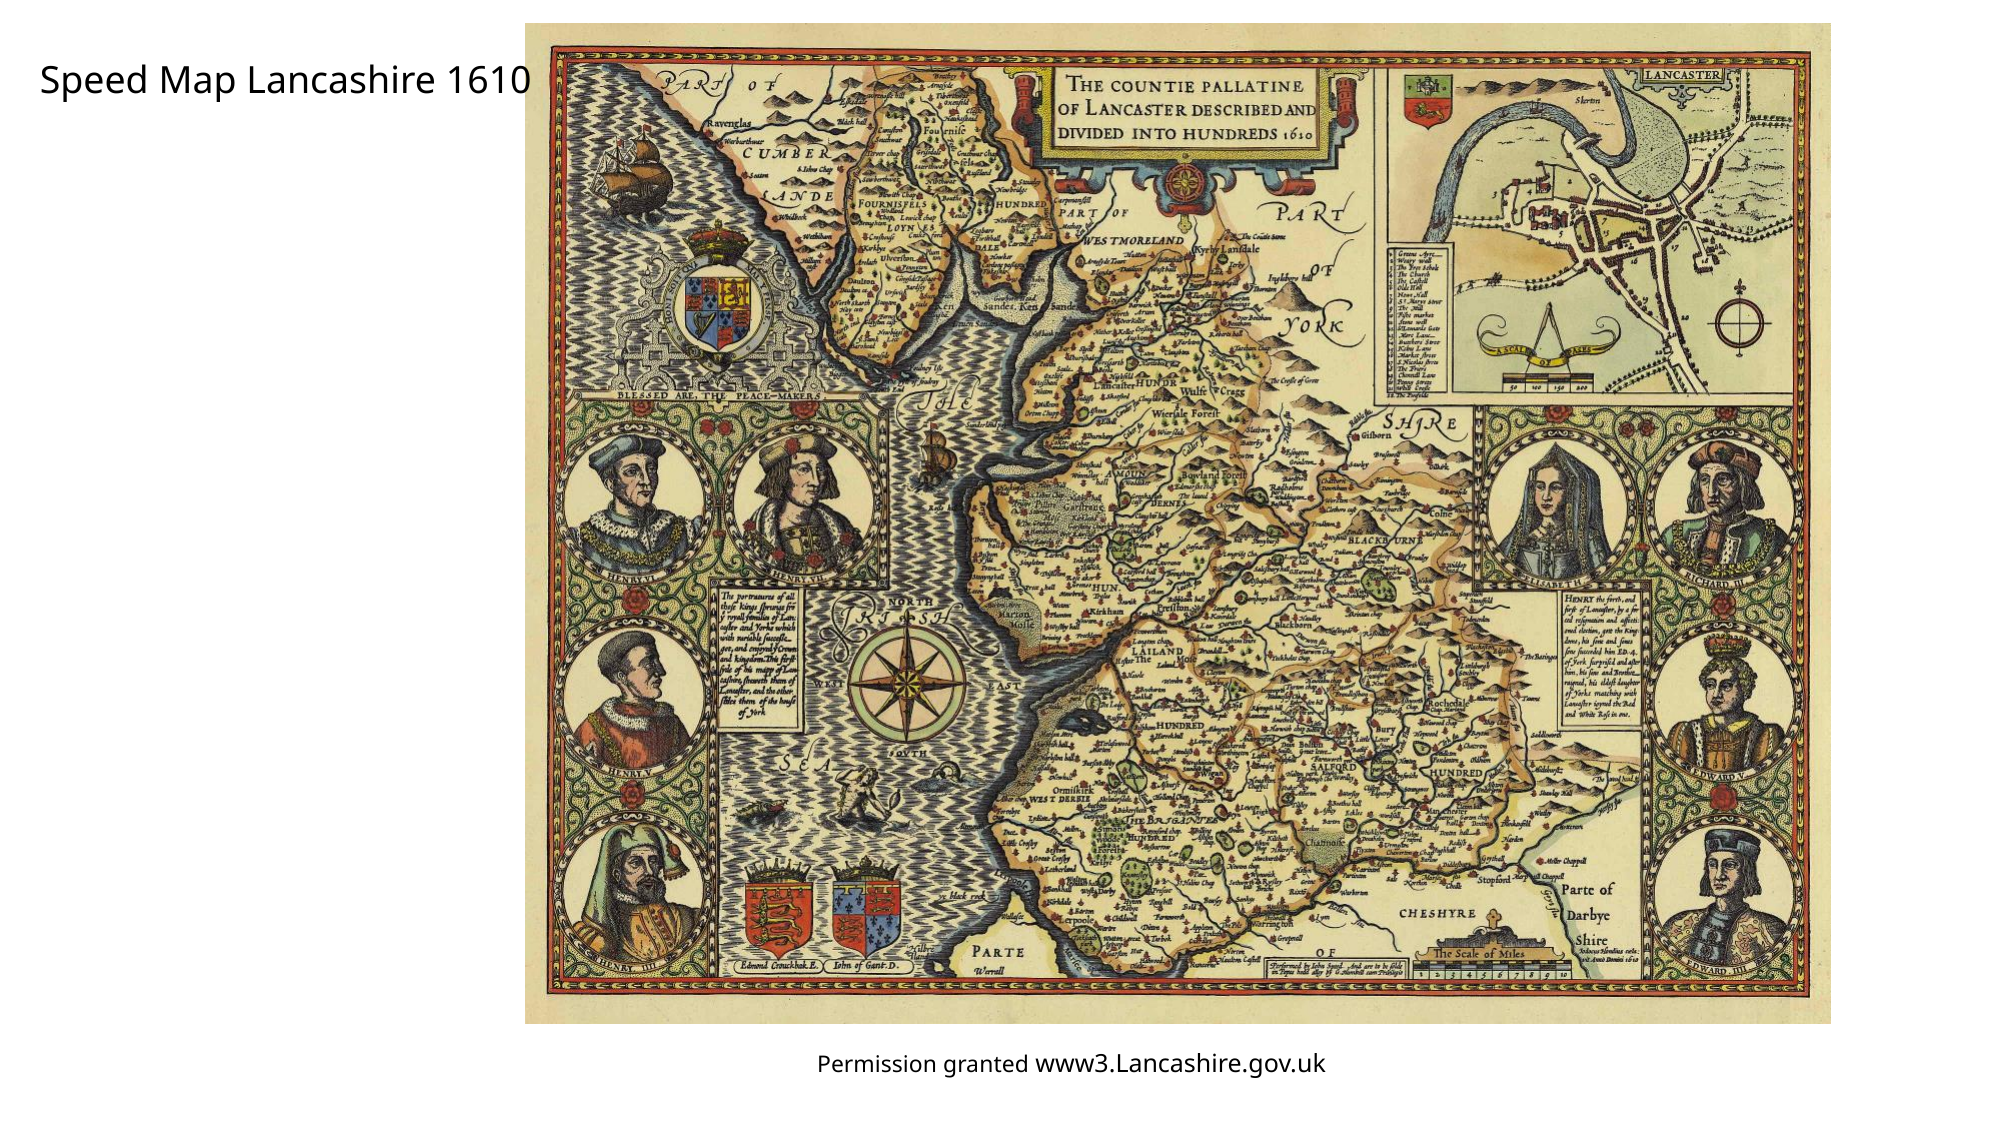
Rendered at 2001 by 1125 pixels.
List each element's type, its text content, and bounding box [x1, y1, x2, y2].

text_box Permission granted www3.Lancashire.gov.uk [802, 1025, 1359, 1102]
text_box Speed Map Lancashire 1610 [25, 49, 525, 126]
picture [525, 23, 1831, 1024]
